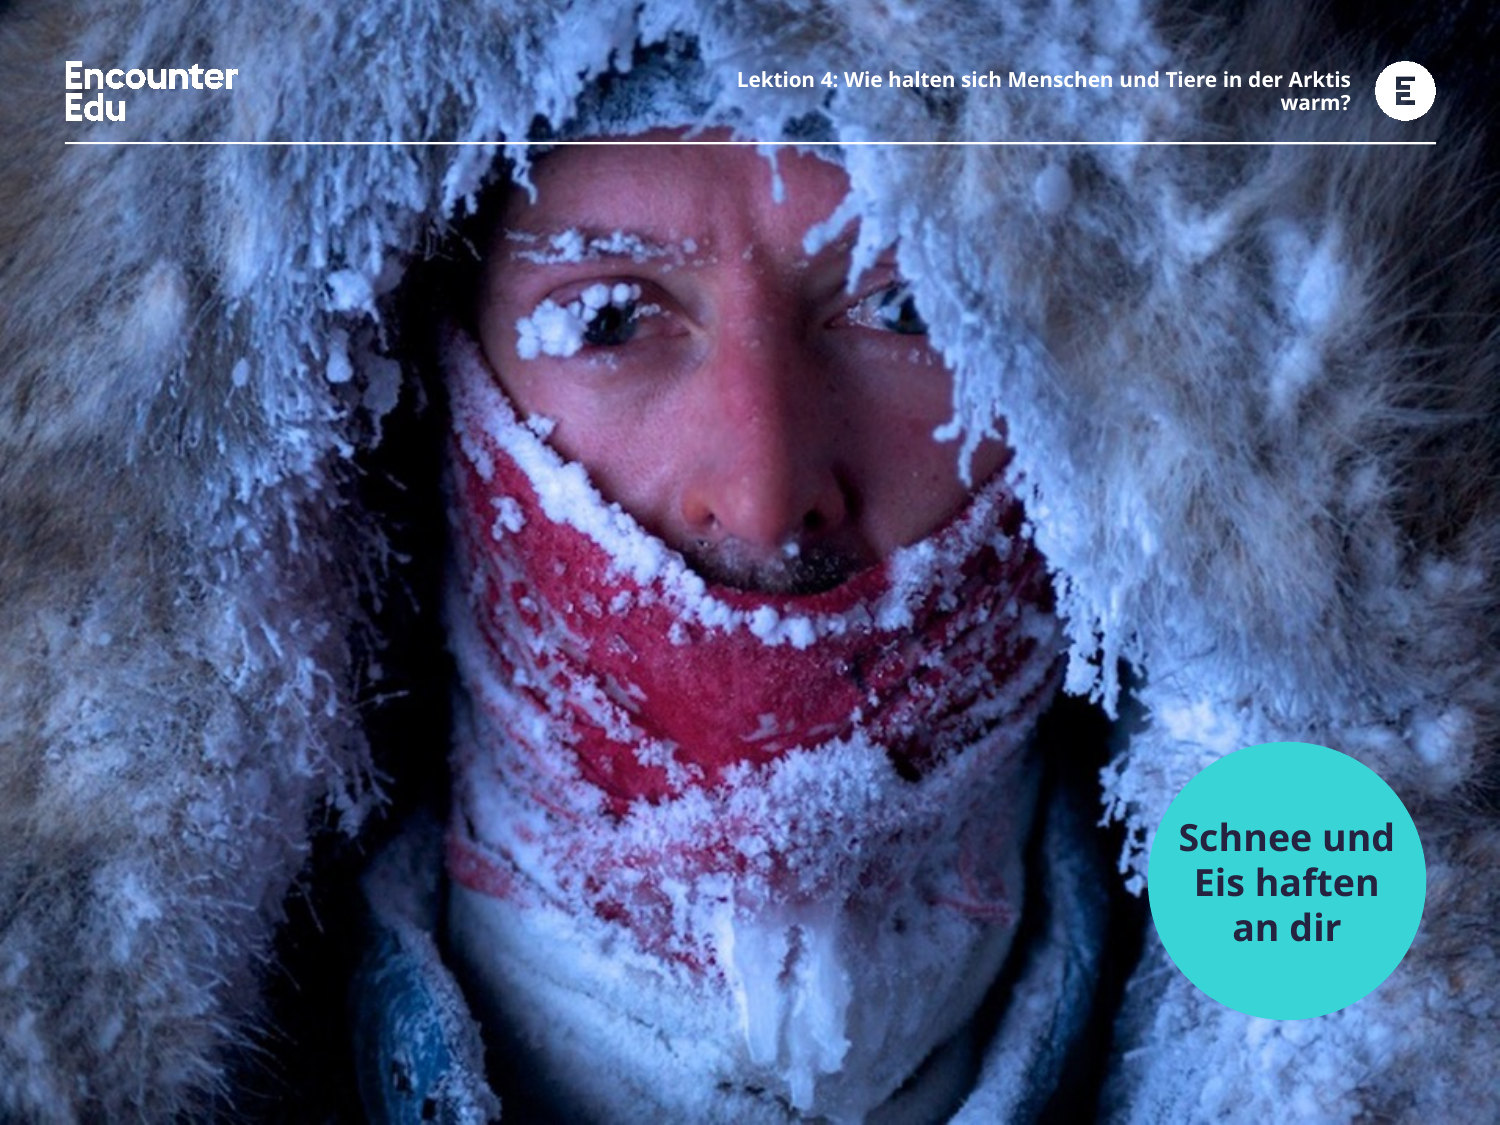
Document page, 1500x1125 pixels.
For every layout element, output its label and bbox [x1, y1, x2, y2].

text_box [1147, 741, 1427, 1021]
picture [0, 0, 1500, 1125]
